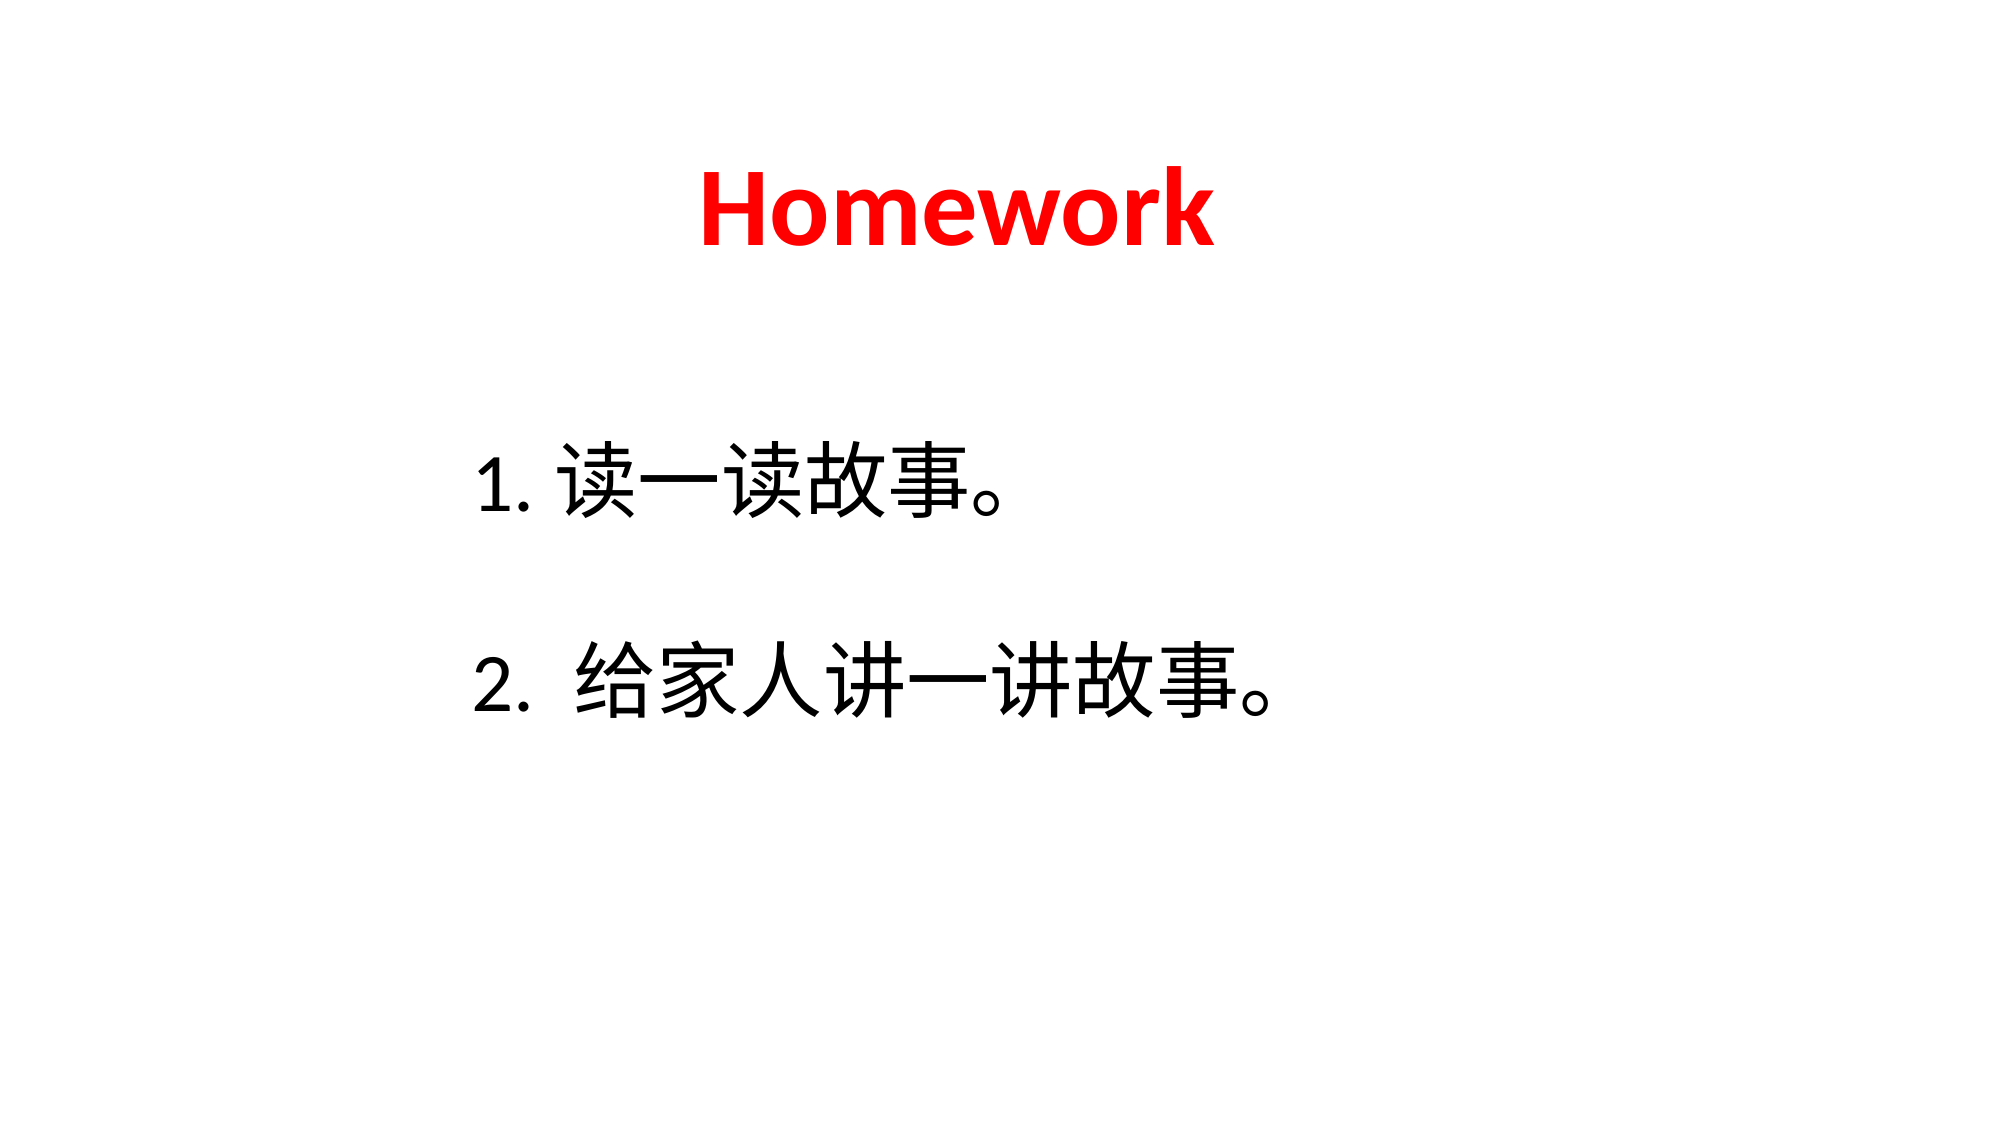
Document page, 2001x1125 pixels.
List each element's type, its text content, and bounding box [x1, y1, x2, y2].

text_box 1.读一读故事。 2. 给家人讲一讲故事。 [456, 420, 1579, 736]
text_box Homework [683, 125, 1256, 276]
